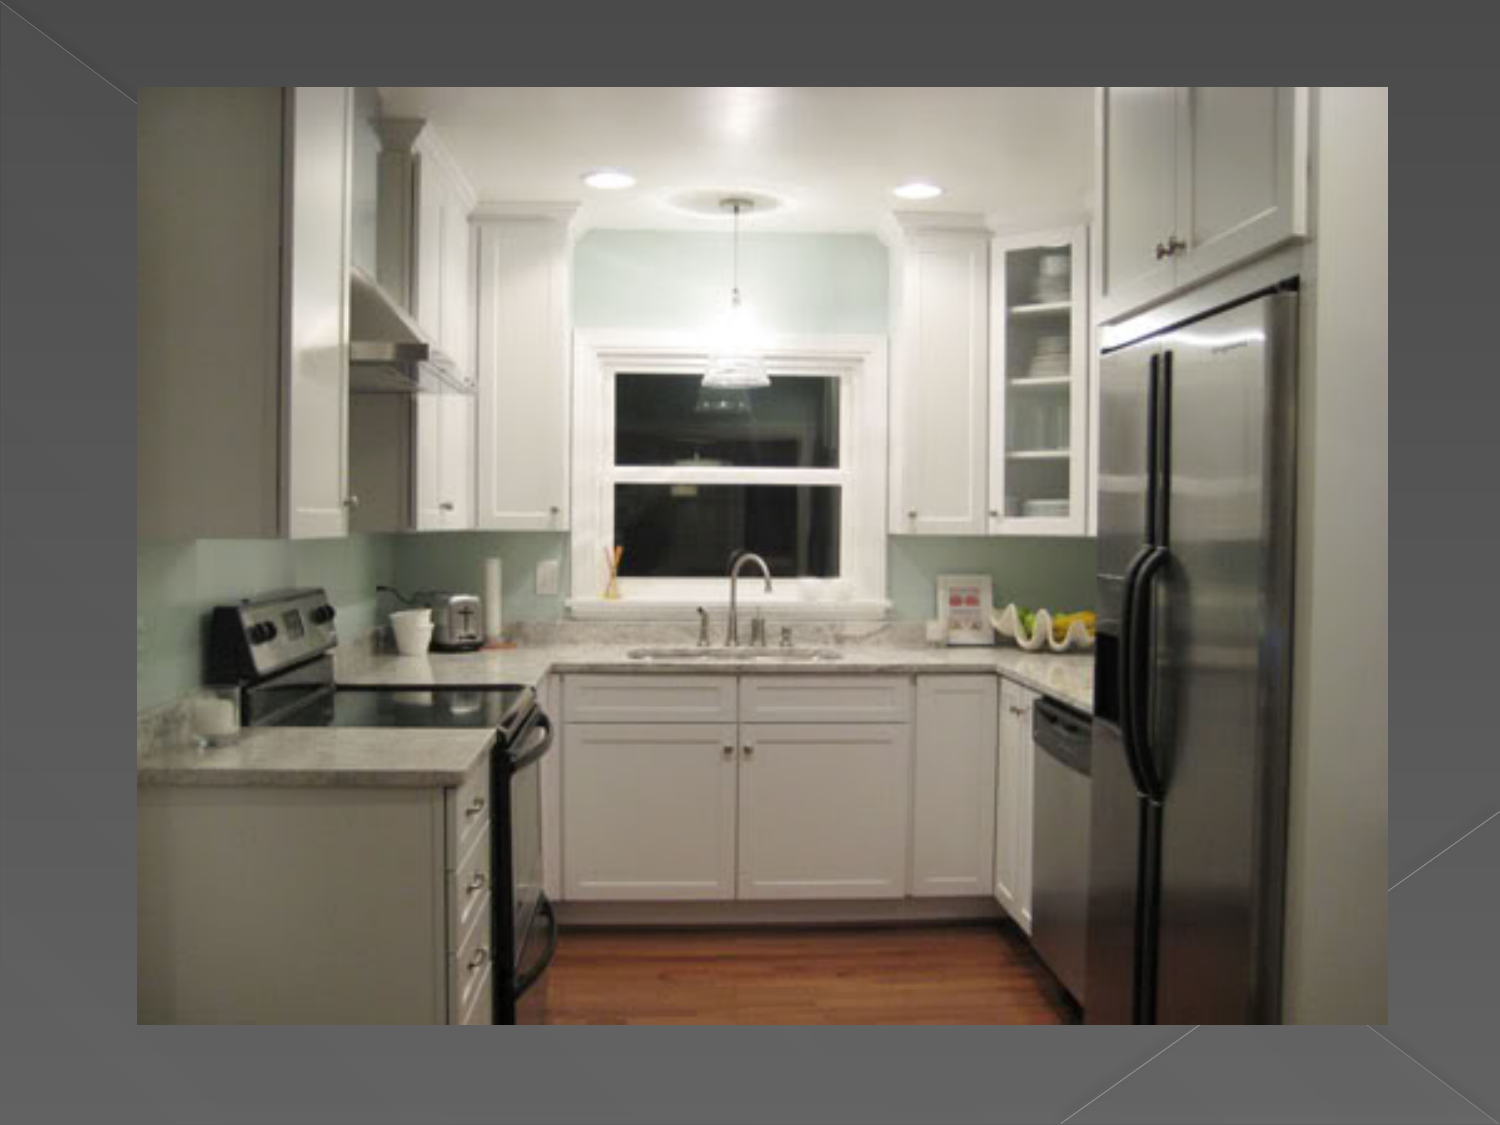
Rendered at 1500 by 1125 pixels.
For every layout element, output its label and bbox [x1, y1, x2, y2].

picture [137, 87, 1388, 1026]
